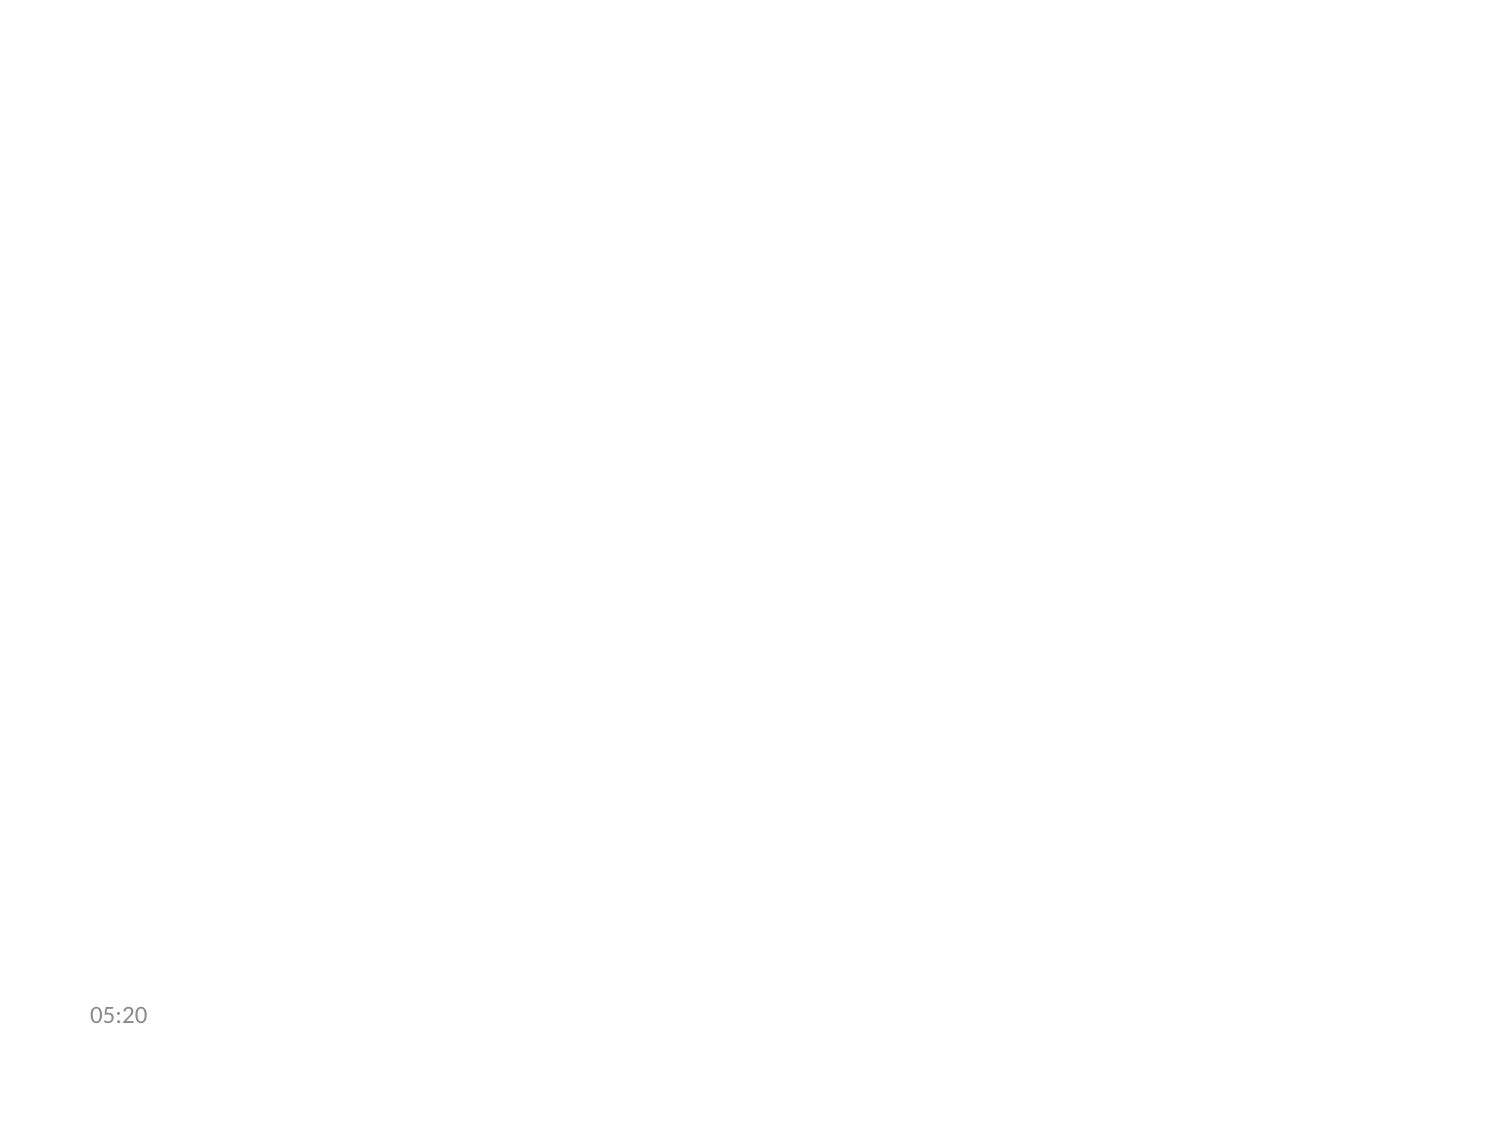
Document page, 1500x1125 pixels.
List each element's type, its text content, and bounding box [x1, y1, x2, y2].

text_box 15:35 [75, 983, 425, 1044]
